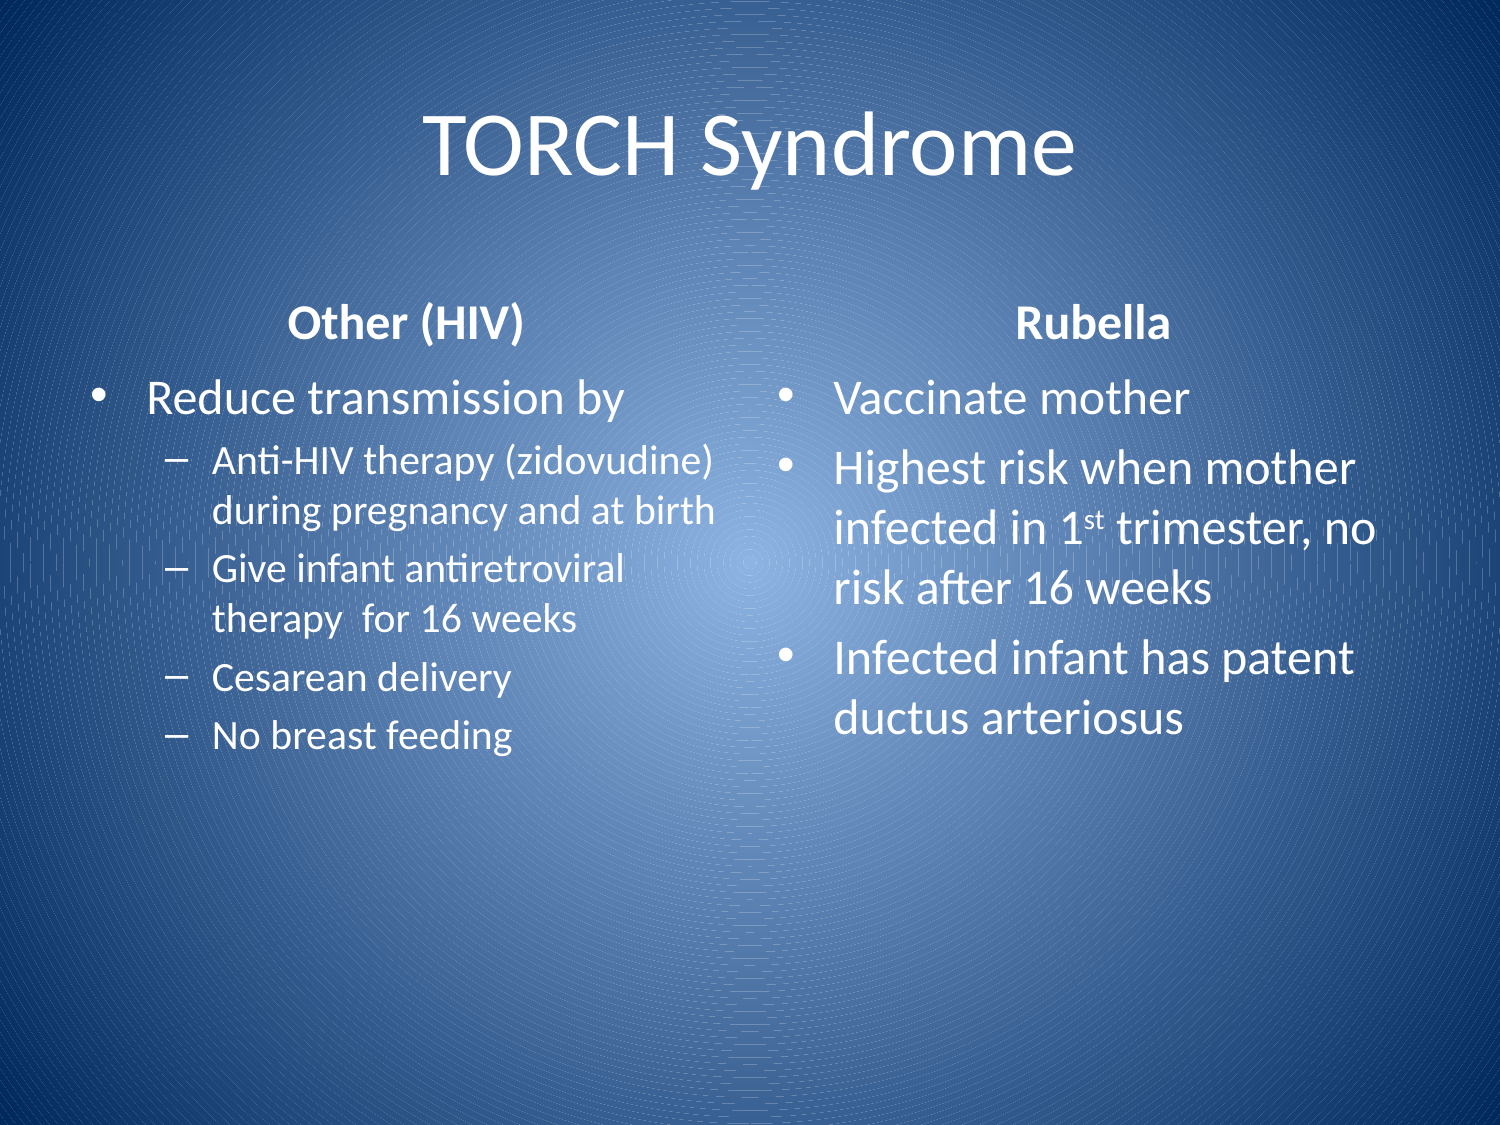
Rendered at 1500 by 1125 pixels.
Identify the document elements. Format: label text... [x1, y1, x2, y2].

list Other (HIV) [75, 251, 738, 356]
list Vaccinate mother Highest risk when mother infected in 1st trimester, no risk after 16 weeks Infected infant has patent ductus arteriosus [761, 356, 1425, 1005]
title TORCH Syndrome [75, 45, 1425, 233]
list Rubella [761, 251, 1425, 356]
list Reduce transmission by Anti-HIV therapy (zidovudine) during pregnancy and at birth Give infant antiretroviral therapy for 16 weeks Cesarean delivery No breast feeding [75, 356, 738, 1005]
